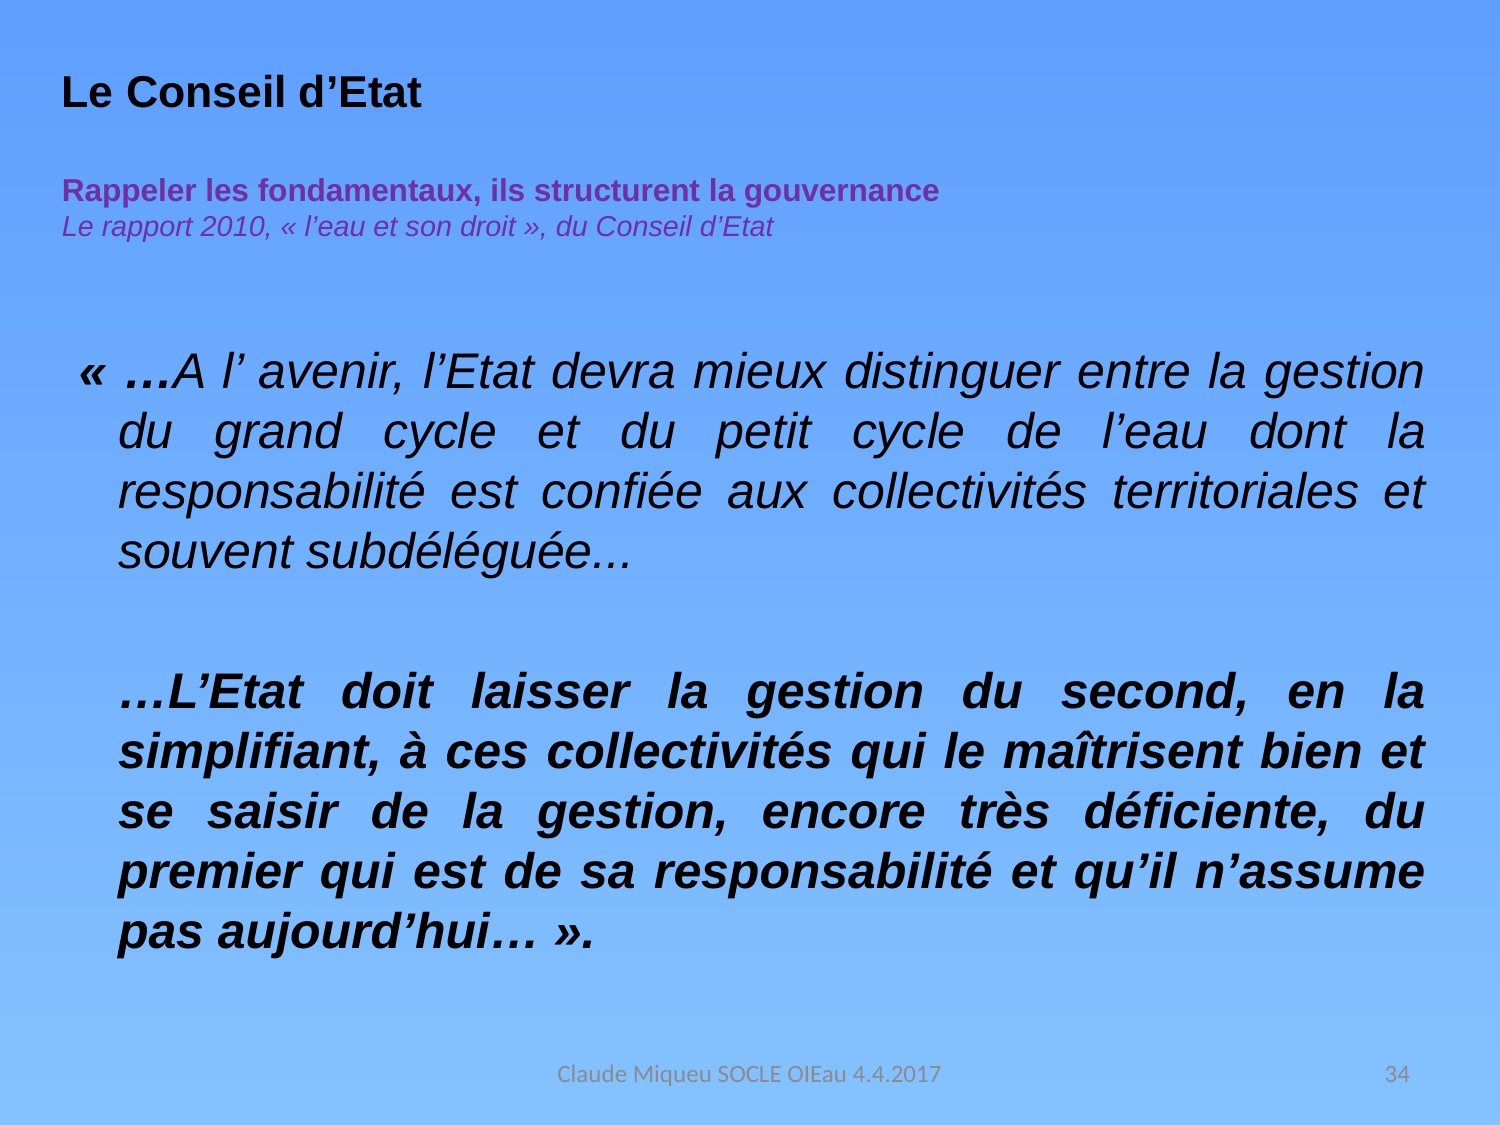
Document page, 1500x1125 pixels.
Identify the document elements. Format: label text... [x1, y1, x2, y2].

list « …A l’ avenir, l’Etat devra mieux distinguer entre la gestion du grand cycle et du petit cycle de l’eau dont la responsabilité est confiée aux collectivités territoriales et souvent subdéléguée... …L’Etat doit laisser la gestion du second, en la simplifiant, à ces collectivités qui le maîtrisent bien et se saisir de la gestion, encore très déficiente, du premier qui est de sa responsabilité et qu’il n’assume pas aujourd’hui… ». [46, 326, 1442, 1005]
title Le Conseil d’Etat Rappeler les fondamentaux, ils structurent la gouvernance Le rapport 2010, « l’eau et son droit », du Conseil d’Etat [46, 0, 1454, 305]
slide_number 34 [1074, 1042, 1425, 1103]
footer Claude Miqueu SOCLE OIEau 4.4.2017 [512, 1042, 988, 1103]
